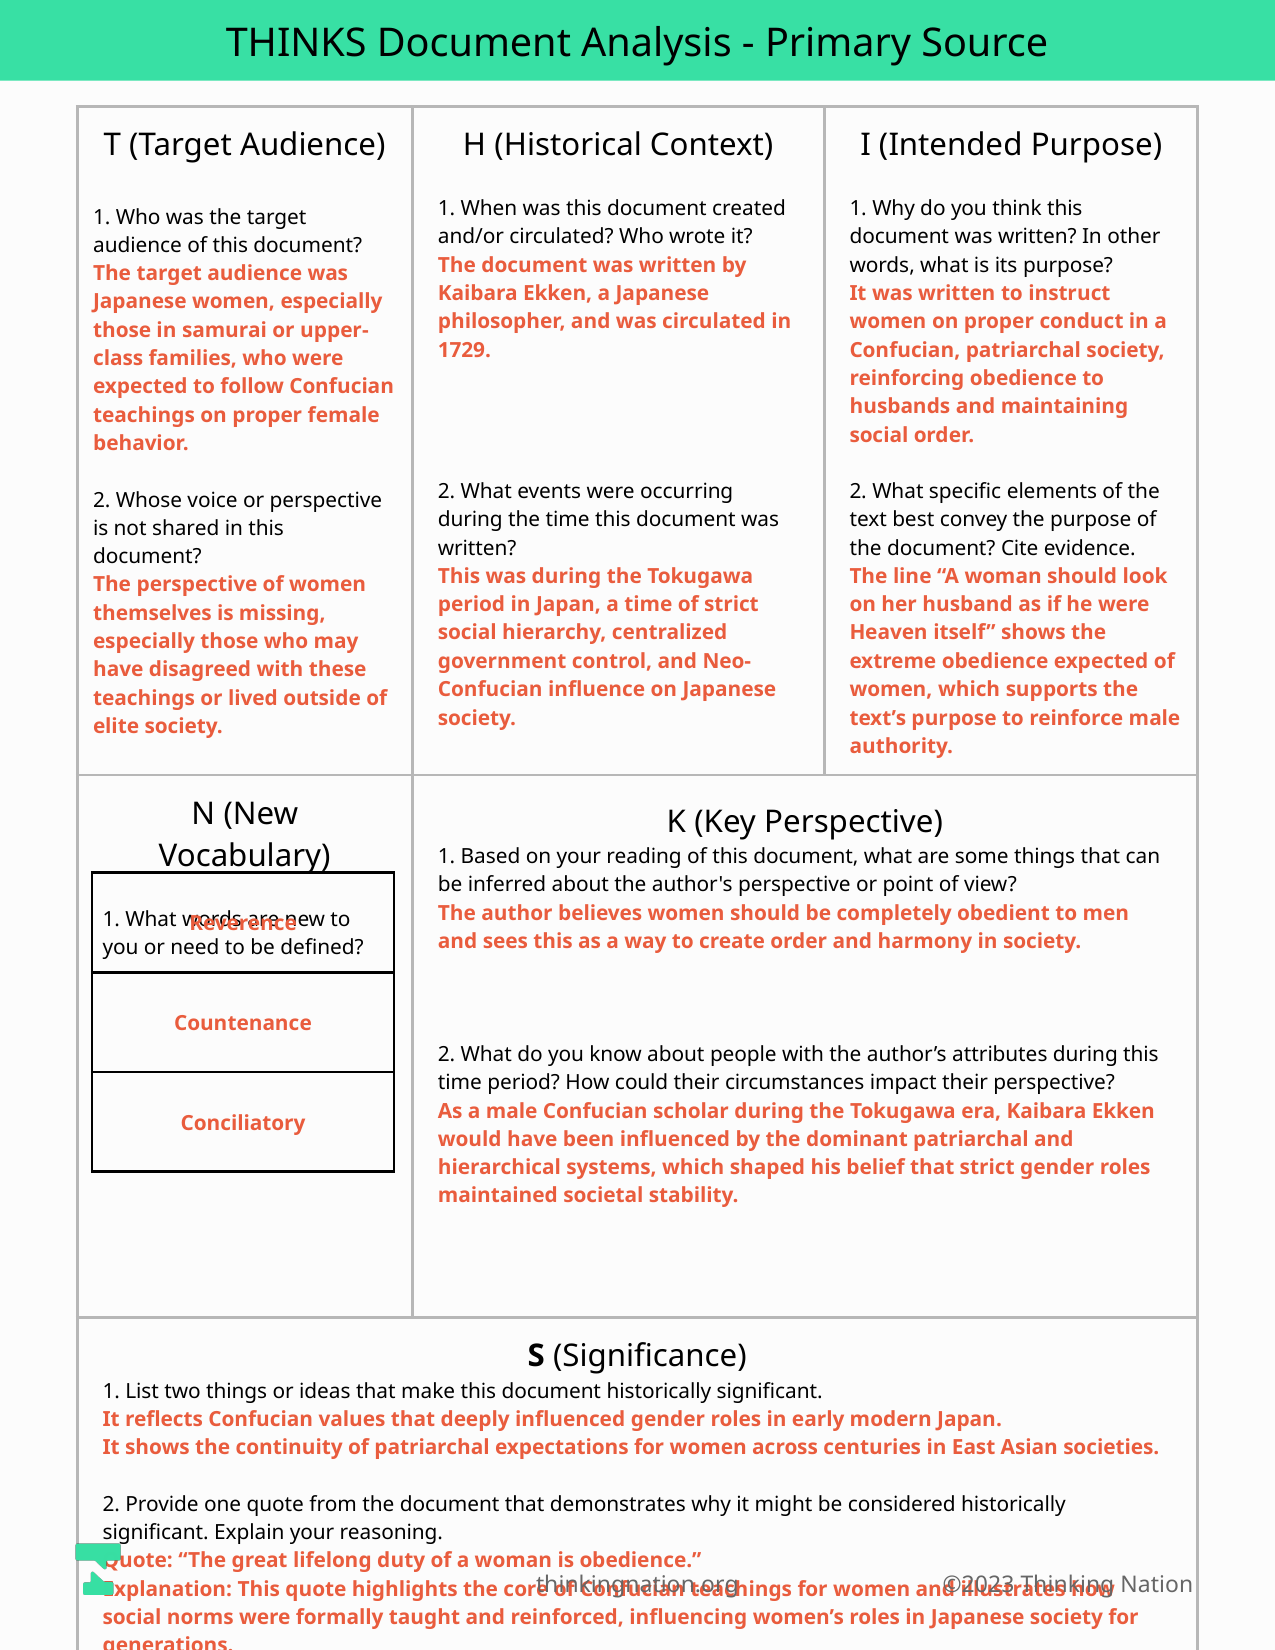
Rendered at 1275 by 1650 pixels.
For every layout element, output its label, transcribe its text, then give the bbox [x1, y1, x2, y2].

table_cell K (Key Perspective) 1. Based on your reading of this document, what are some things that can be inferred about the author's perspective or point of view? The author believes women should be completely obedient to men and sees this as a way to create order and harmony in society. 2. What do you know about people with the author’s attributes during this time period? How could their circumstances impact their perspective? As a male Confucian scholar during the Tokugawa era, Kaibara Ekken would have been influenced by the dominant patriarchal and hierarchical systems, which shaped his belief that strict gender roles maintained societal stability. [414, 776, 1196, 1316]
table_cell Conciliatory [93, 1073, 393, 1170]
table_cell N (New Vocabulary) 1. What words are new to you or need to be defined? [79, 776, 411, 1316]
table_header T (Target Audience) 1. Who was the target audience of this document? The target audience was Japanese women, especially those in samurai or upper-class families, who were expected to follow Confucian teachings on proper female behavior. 2. Whose voice or perspective is not shared in this document? The perspective of women themselves is missing, especially those who may have disagreed with these teachings or lived outside of elite society. [79, 108, 411, 774]
text_box ©2023 Thinking Nation [907, 1553, 1210, 1605]
table_cell Countenance [93, 974, 393, 1071]
table_header H (Historical Context) 1. When was this document created and/or circulated? Who wrote it? The document was written by Kaibara Ekken, a Japanese philosopher, and was circulated in 1729. 2. What events were occurring during the time this document was written? This was during the Tokugawa period in Japan, a time of strict social hierarchy, centralized government control, and Neo-Confucian influence on Japanese society. [414, 108, 823, 774]
picture [62, 1533, 134, 1605]
text_box thinkingnation.org [486, 1553, 789, 1605]
table_cell S (Significance) 1. List two things or ideas that make this document historically significant. It reflects Confucian values that deeply influenced gender roles in early modern Japan. It shows the continuity of patriarchal expectations for women across centuries in East Asian societies. 2. Provide one quote from the document that demonstrates why it might be considered historically significant. Explain your reasoning. Quote: “The great lifelong duty of a woman is obedience.” Explanation: This quote highlights the core of Confucian teachings for women and illustrates how social norms were formally taught and reinforced, influencing women’s roles in Japanese society for generations. [79, 1319, 1196, 1650]
text_box THINKS Document Analysis - Primary Source [0, 0, 1275, 81]
table_header Reverence [93, 874, 393, 971]
table_header I (Intended Purpose) 1. Why do you think this document was written? In other words, what is its purpose? It was written to instruct women on proper conduct in a Confucian, patriarchal society, reinforcing obedience to husbands and maintaining social order. 2. What specific elements of the text best convey the purpose of the document? Cite evidence. The line “A woman should look on her husband as if he were Heaven itself” shows the extreme obedience expected of women, which supports the text’s purpose to reinforce male authority. [826, 108, 1196, 774]
